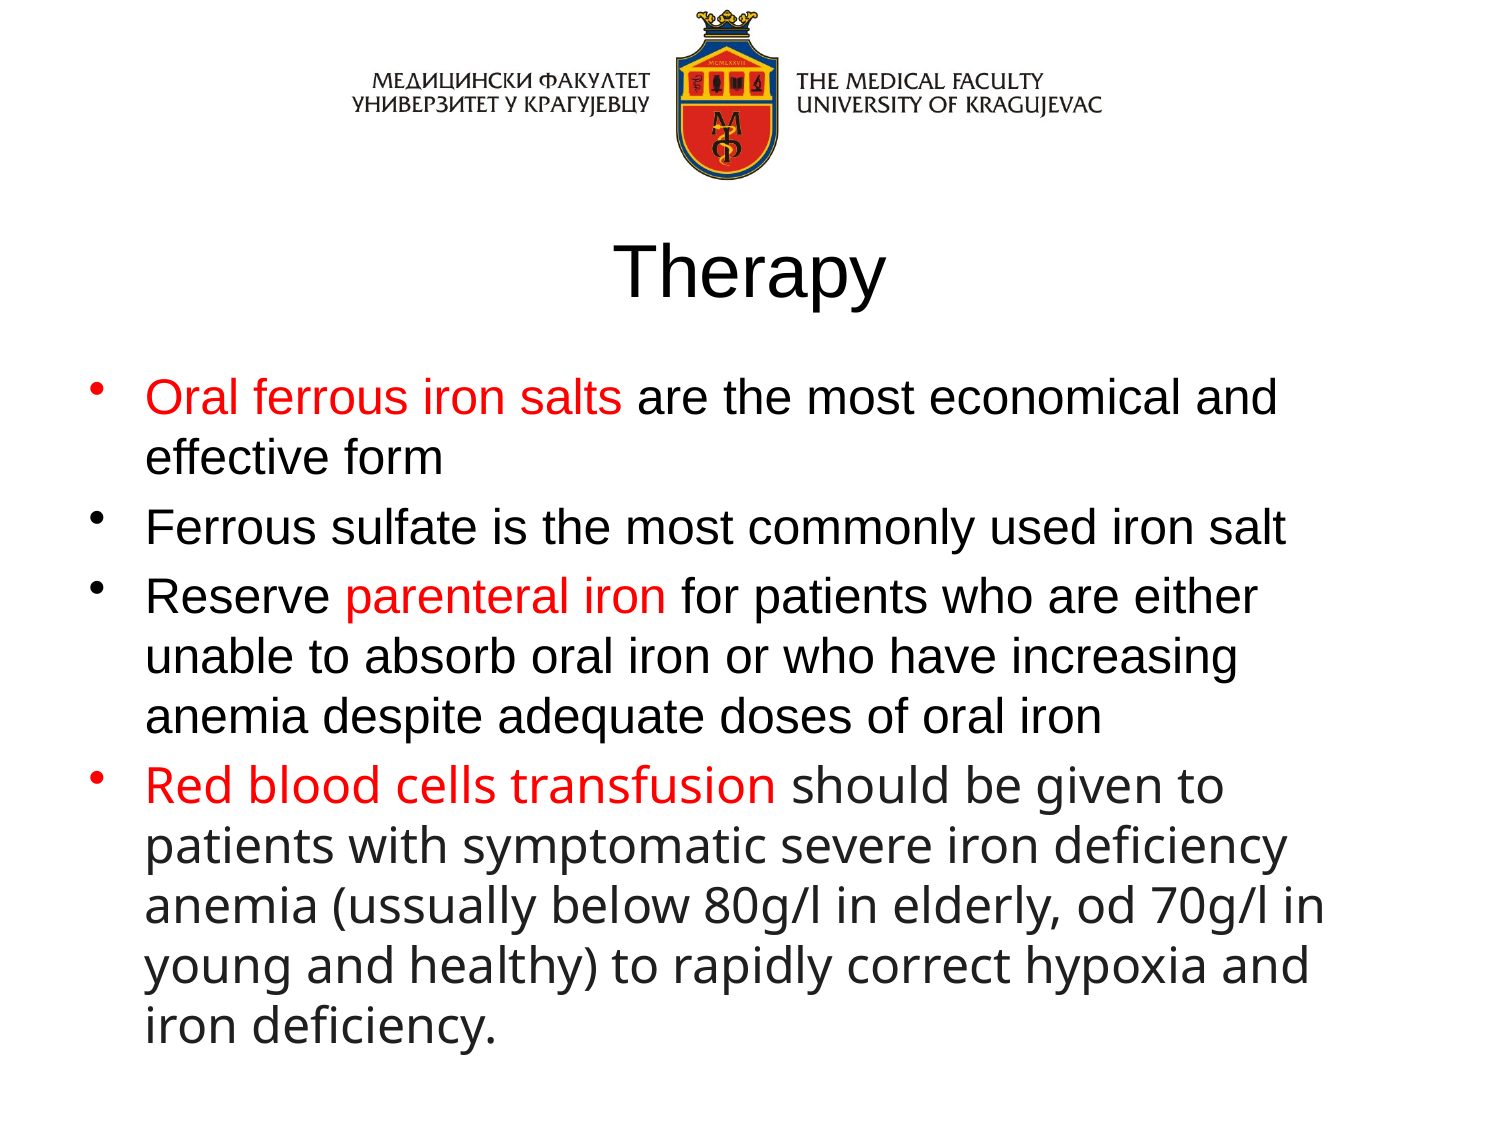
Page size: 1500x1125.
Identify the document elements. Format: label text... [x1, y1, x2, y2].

list Oral ferrous iron salts are the most economical and effective form Ferrous sulfate is the most commonly used iron salt Reserve parenteral iron for patients who are either unable to absorb oral iron or who have increasing anemia despite adequate doses of oral iron Red blood cells transfusion should be given to patients with symptomatic severe iron deficiency anemia (ussually below 80g/l in elderly, od 70g/l in young and healthy) to rapidly correct hypoxia and iron deficiency. [73, 356, 1424, 1099]
title Therapy [75, 174, 1425, 362]
picture [328, 0, 1125, 174]
